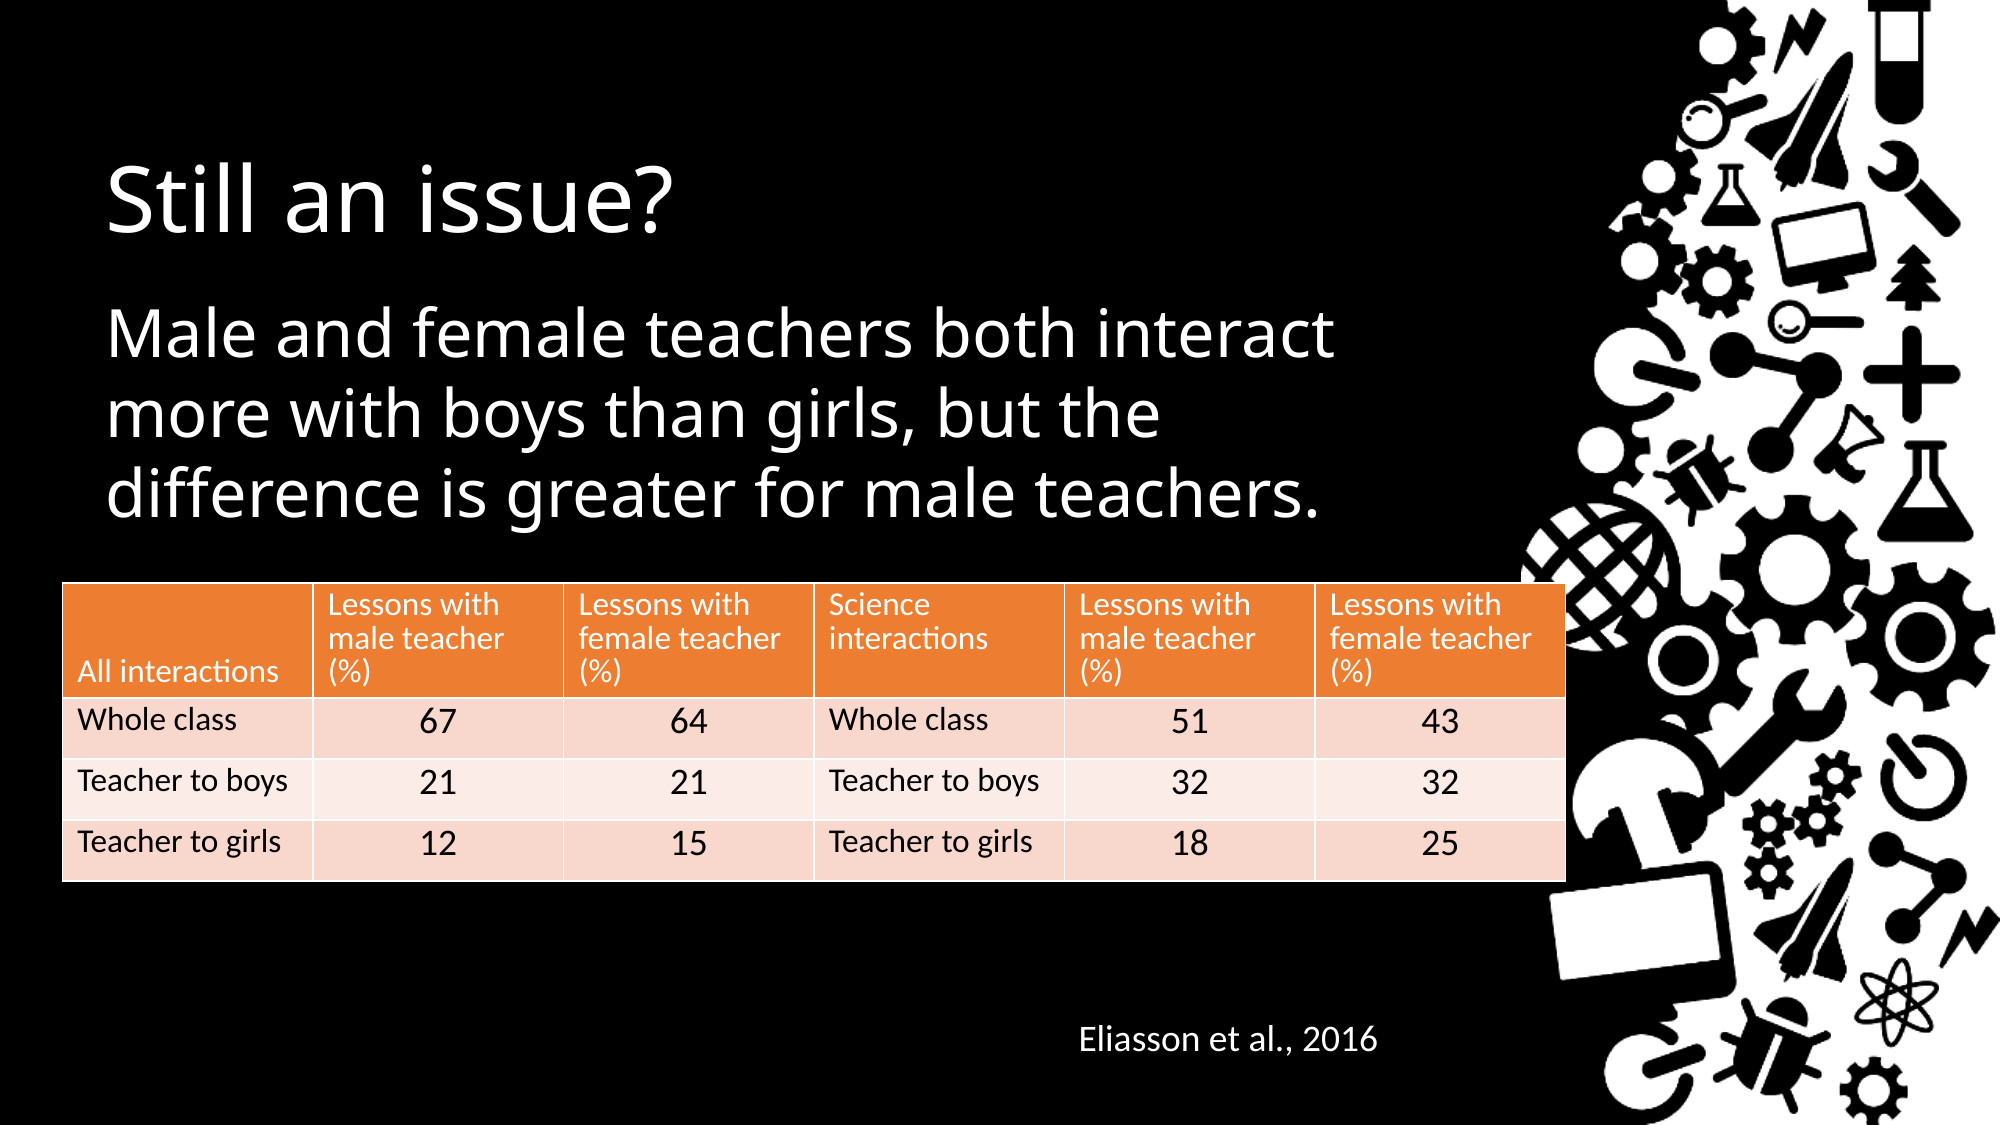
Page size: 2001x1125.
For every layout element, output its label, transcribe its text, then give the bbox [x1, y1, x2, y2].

table_cell Teacher to girls [815, 821, 1064, 880]
table_cell Whole class [63, 699, 312, 758]
table_header Science interactions [815, 584, 1064, 697]
table_cell 32 [1316, 760, 1565, 819]
table_cell 64 [564, 699, 813, 758]
table_header Lessons with female teacher (%) [1316, 584, 1565, 697]
table_cell 25 [1316, 821, 1565, 880]
table_cell 43 [1316, 699, 1565, 758]
table_cell 21 [564, 760, 813, 819]
table_cell Teacher to boys [815, 760, 1064, 819]
table_cell Teacher to boys [63, 760, 312, 819]
table_cell Teacher to girls [63, 821, 312, 880]
table_cell Whole class [815, 699, 1064, 758]
table_cell 32 [1065, 760, 1314, 819]
table_cell 18 [1065, 821, 1314, 880]
text_box Eliasson et al., 2016 [1063, 1007, 1442, 1067]
table_cell 15 [564, 821, 813, 880]
table_cell 12 [314, 821, 563, 880]
table_header Lessons with female teacher (%) [564, 584, 813, 697]
table_header Lessons with male teacher (%) [1065, 584, 1314, 697]
title Still an issue? [90, 59, 1508, 278]
table_header All interactions [63, 584, 312, 697]
table_cell 67 [314, 699, 563, 758]
table_cell 21 [314, 760, 563, 819]
table_header Lessons with male teacher (%) [314, 584, 563, 697]
table_cell 51 [1065, 699, 1314, 758]
list Male and female teachers both interact more with boys than girls, but the difference is greater for male teachers. [90, 282, 1508, 582]
picture [1521, 0, 2000, 1125]
